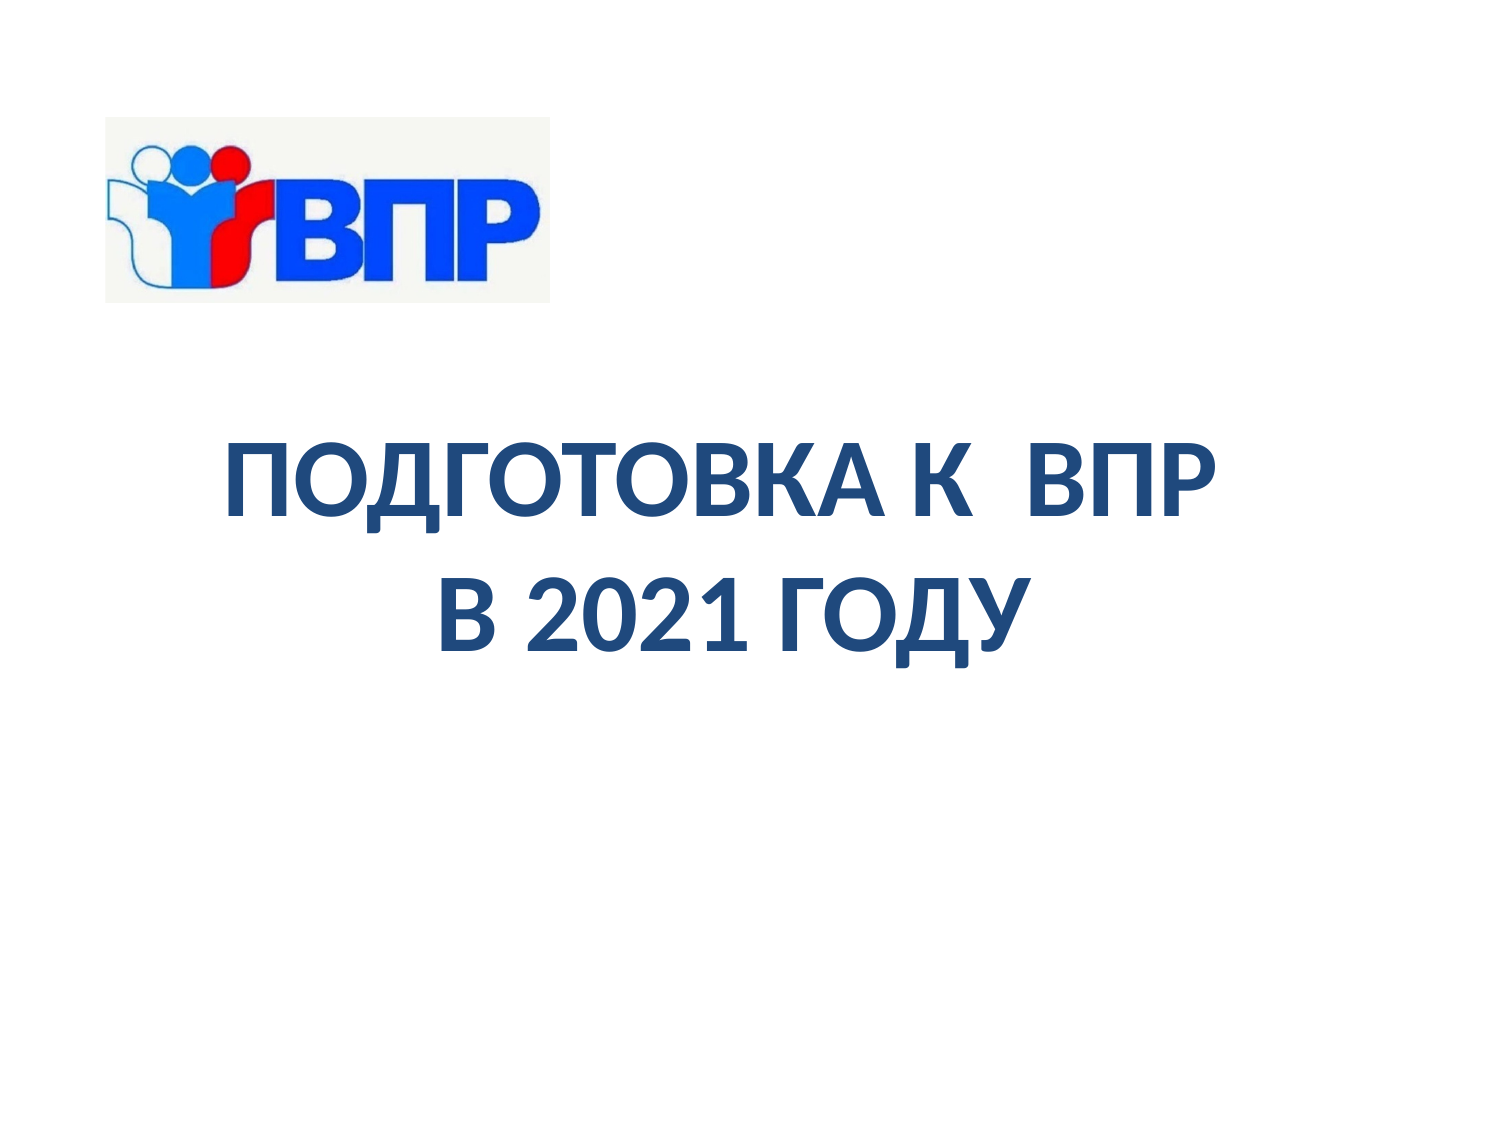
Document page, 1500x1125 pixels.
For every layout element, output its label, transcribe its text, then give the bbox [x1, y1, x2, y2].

title ПОДГОТОВКА К ВПР В 2021 ГОДУ [58, 445, 1409, 633]
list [105, 116, 551, 303]
